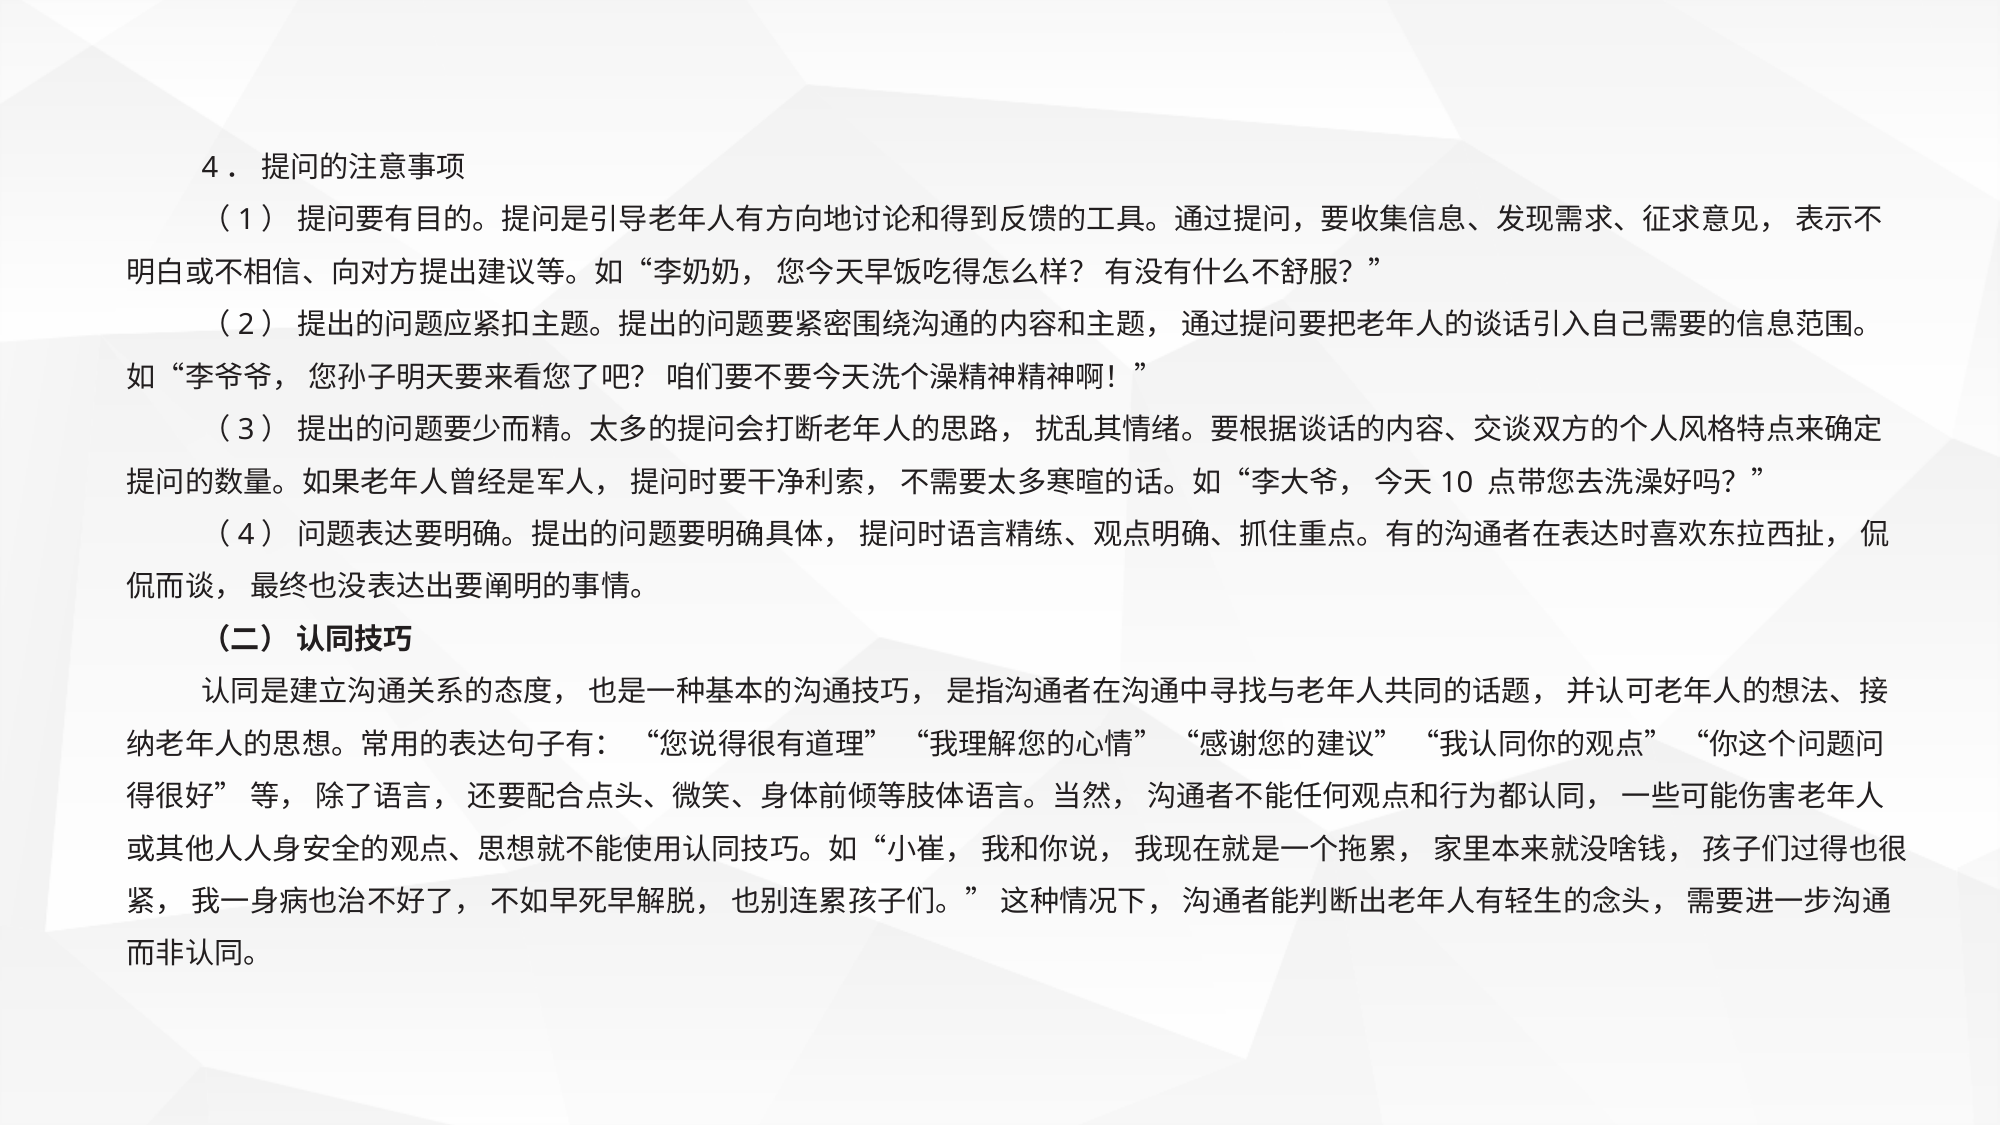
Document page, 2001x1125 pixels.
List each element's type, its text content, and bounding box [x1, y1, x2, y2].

text_box 4． 提问的注意事项 （1） 提问要有目的。提问是引导老年人有方向地讨论和得到反馈的工具。通过提问，要收集信息、发现需求、征求意见， 表示不明白或不相信、向对方提出建议等。如“李奶奶， 您今天早饭吃得怎么样？ 有没有什么不舒服？” （2） 提出的问题应紧扣主题。提出的问题要紧密围绕沟通的内容和主题， 通过提问要把老年人的谈话引入自己需要的信息范围。如“李爷爷， 您孙子明天要来看您了吧？ 咱们要不要今天洗个澡精神精神啊！” （3） 提出的问题要少而精。太多的提问会打断老年人的思路， 扰乱其情绪。要根据谈话的内容、交谈双方的个人风格特点来确定提问的数量。如果老年人曾经是军人， 提问时要干净利索， 不需要太多寒暄的话。如“李大爷， 今天10 点带您去洗澡好吗？” （4） 问题表达要明确。提出的问题要明确具体， 提问时语言精练、观点明确、抓住重点。有的沟通者在表达时喜欢东拉西扯， 侃侃而谈， 最终也没表达出要阐明的事情。 （二） 认同技巧 认同是建立沟通关系的态度， 也是一种基本的沟通技巧， 是指沟通者在沟通中寻找与老年人共同的话题， 并认可老年人的想法、接纳老年人的思想。常用的表达句子有： “您说得很有道理” “我理解您的心情” “感谢您的建议” “我认同你的观点” “你这个问题问得很好” 等， 除了语言， 还要配合点头、微笑、身体前倾等肢体语言。当然， 沟通者不能任何观点和行为都认同， 一些可能伤害老年人或其他人人身安全的观点、思想就不能使用认同技巧。如“小崔， 我和你说， 我现在就是一个拖累， 家里本来就没啥钱， 孩子们过得也很紧， 我一身病也治不好了， 不如早死早解脱， 也别连累孩子们。” 这种情况下， 沟通者能判断出老年人有轻生的念头， 需要进一步沟通而非认同。 [111, 123, 1926, 978]
picture [0, 0, 2000, 1125]
